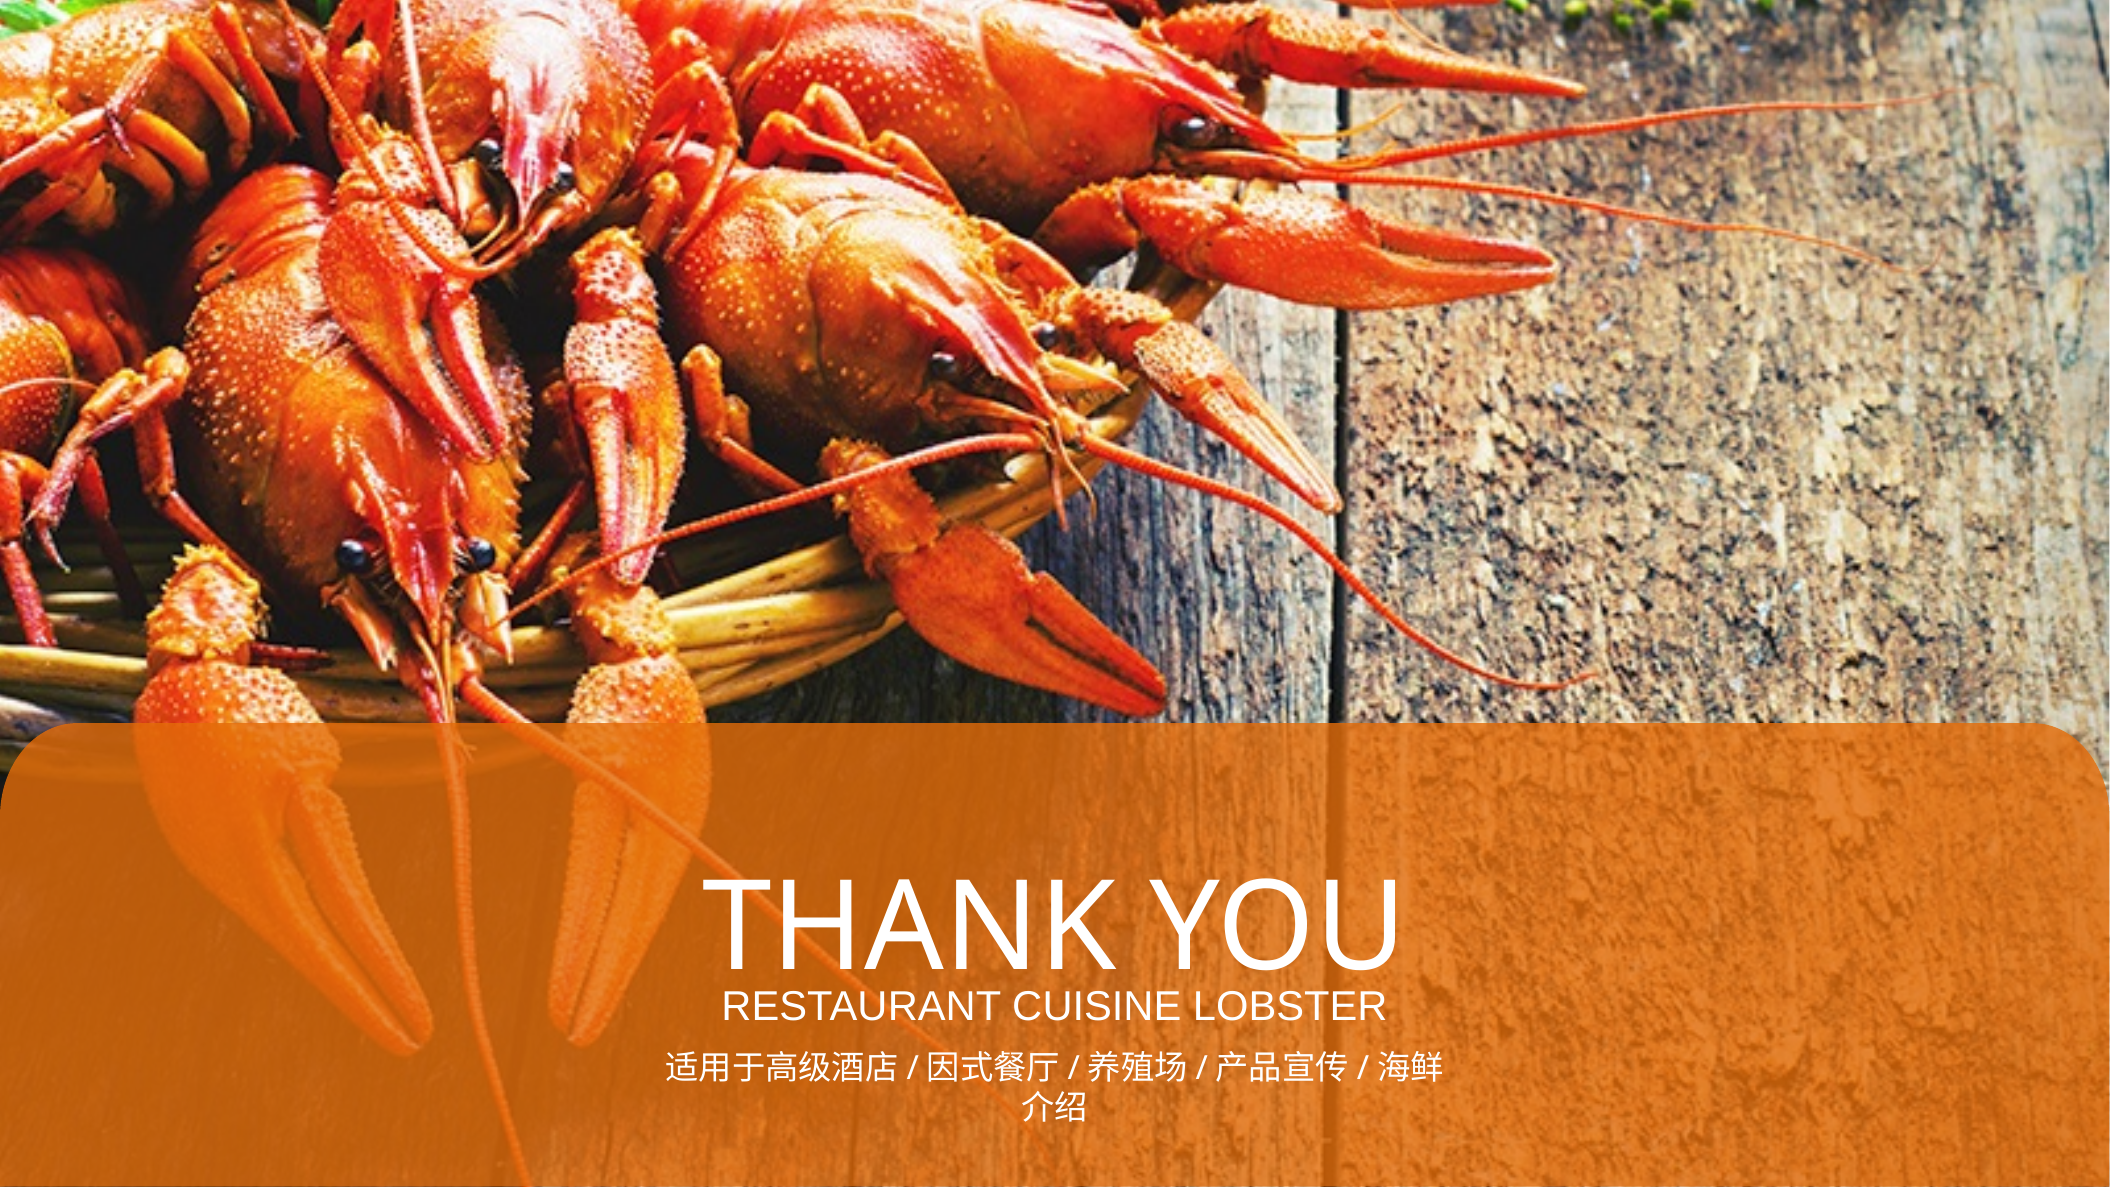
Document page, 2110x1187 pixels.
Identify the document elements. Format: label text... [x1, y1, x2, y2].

text_box [0, 722, 2110, 1187]
text_box 适用于高级酒店/因式餐厅/养殖场/产品宣传/海鲜介绍 [642, 1038, 1467, 1134]
text_box thank you [570, 837, 1539, 1002]
text_box [0, 0, 2110, 798]
text_box RESTAURANT CUISINE LOBSTER [620, 1002, 1489, 1037]
